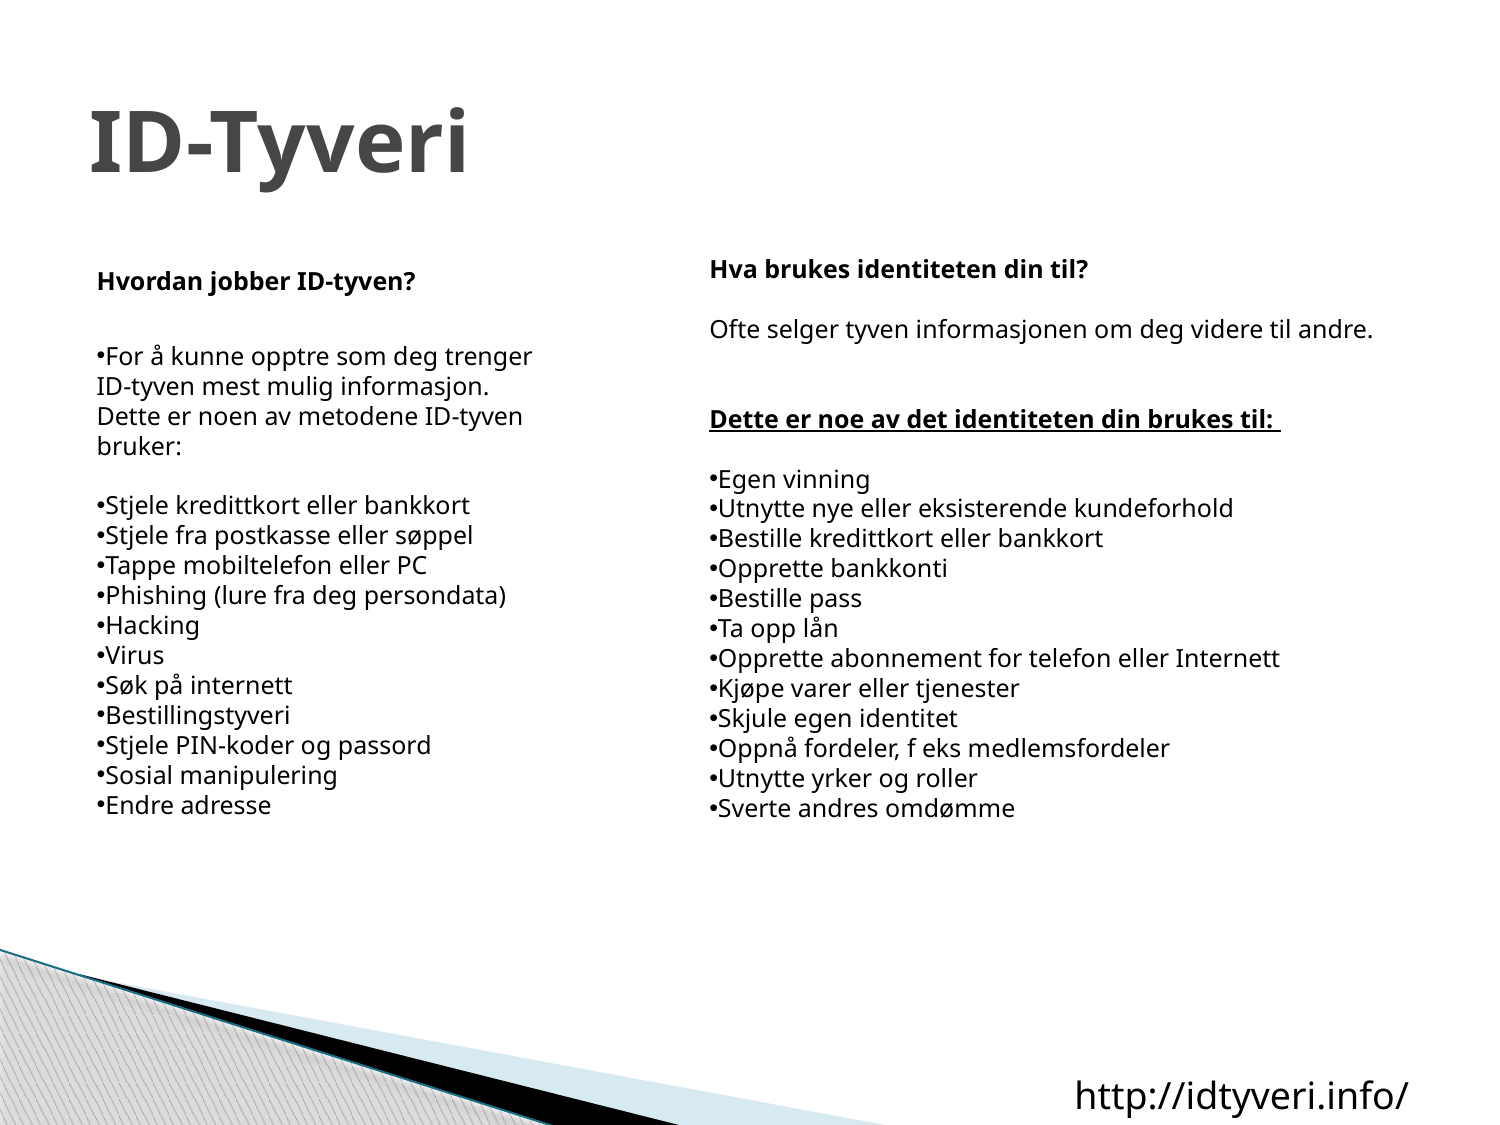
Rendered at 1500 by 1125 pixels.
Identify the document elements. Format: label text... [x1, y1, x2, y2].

text_box Hvordan jobber ID-tyven? For å kunne opptre som deg trenger ID-tyven mest mulig informasjon. Dette er noen av metodene ID-tyven bruker: Stjele kredittkort eller bankkort Stjele fra postkasse eller søppel Tappe mobiltelefon eller PC Phishing (lure fra deg persondata) Hacking Virus Søk på internett Bestillingstyveri Stjele PIN-koder og passord Sosial manipulering Endre adresse [81, 257, 575, 872]
title ID-Tyveri [75, 45, 1425, 233]
text_box http://idtyveri.info/ [1059, 1064, 1425, 1125]
text_box Hva brukes identiteten din til? Ofte selger tyven informasjonen om deg videre til andre. Dette er noe av det identiteten din brukes til: Egen vinning Utnytte nye eller eksisterende kundeforhold Bestille kredittkort eller bankkort Opprette bankkonti Bestille pass Ta opp lån Opprette abonnement for telefon eller Internett Kjøpe varer eller tjenester Skjule egen identitet Oppnå fordeler, f eks medlemsfordeler Utnytte yrker og roller Sverte andres omdømme [694, 246, 1397, 830]
